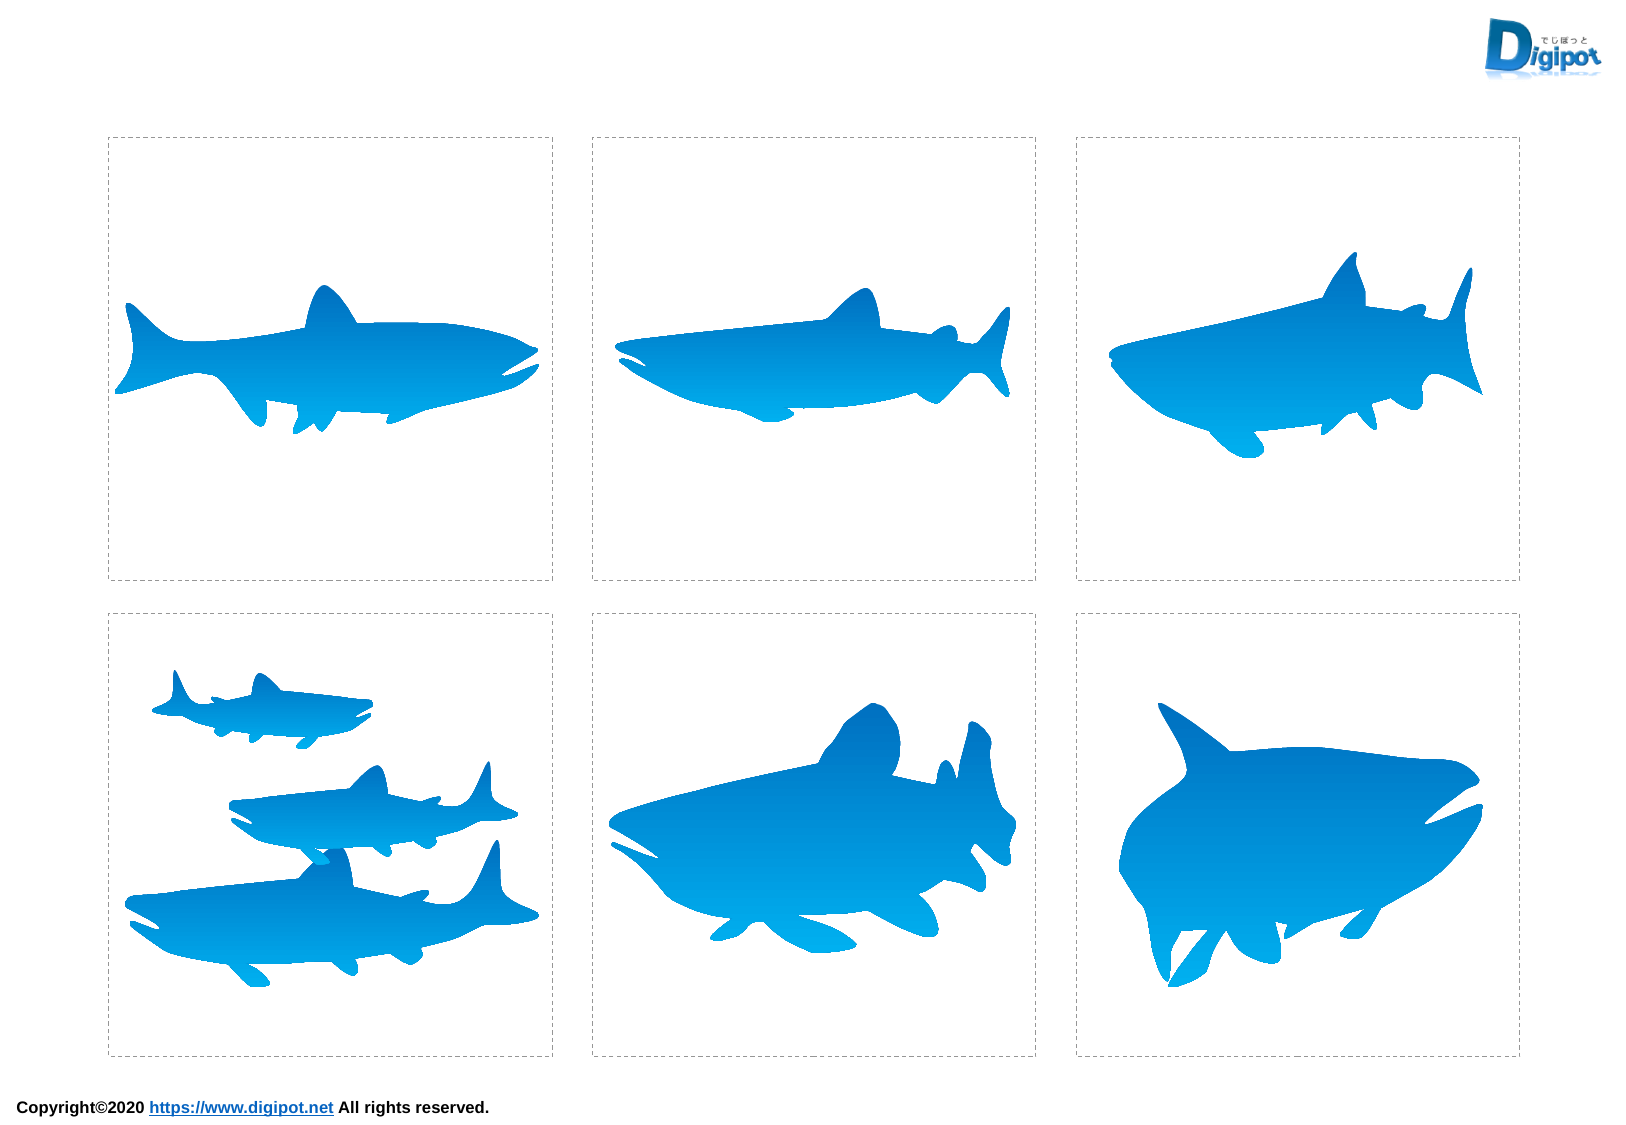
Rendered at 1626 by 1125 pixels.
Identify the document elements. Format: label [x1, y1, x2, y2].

text_box [608, 702, 1016, 953]
text_box [615, 288, 1010, 423]
text_box [114, 285, 540, 434]
text_box [1119, 702, 1483, 988]
text_box [1108, 252, 1483, 459]
picture [1485, 18, 1602, 82]
text_box [125, 669, 540, 988]
